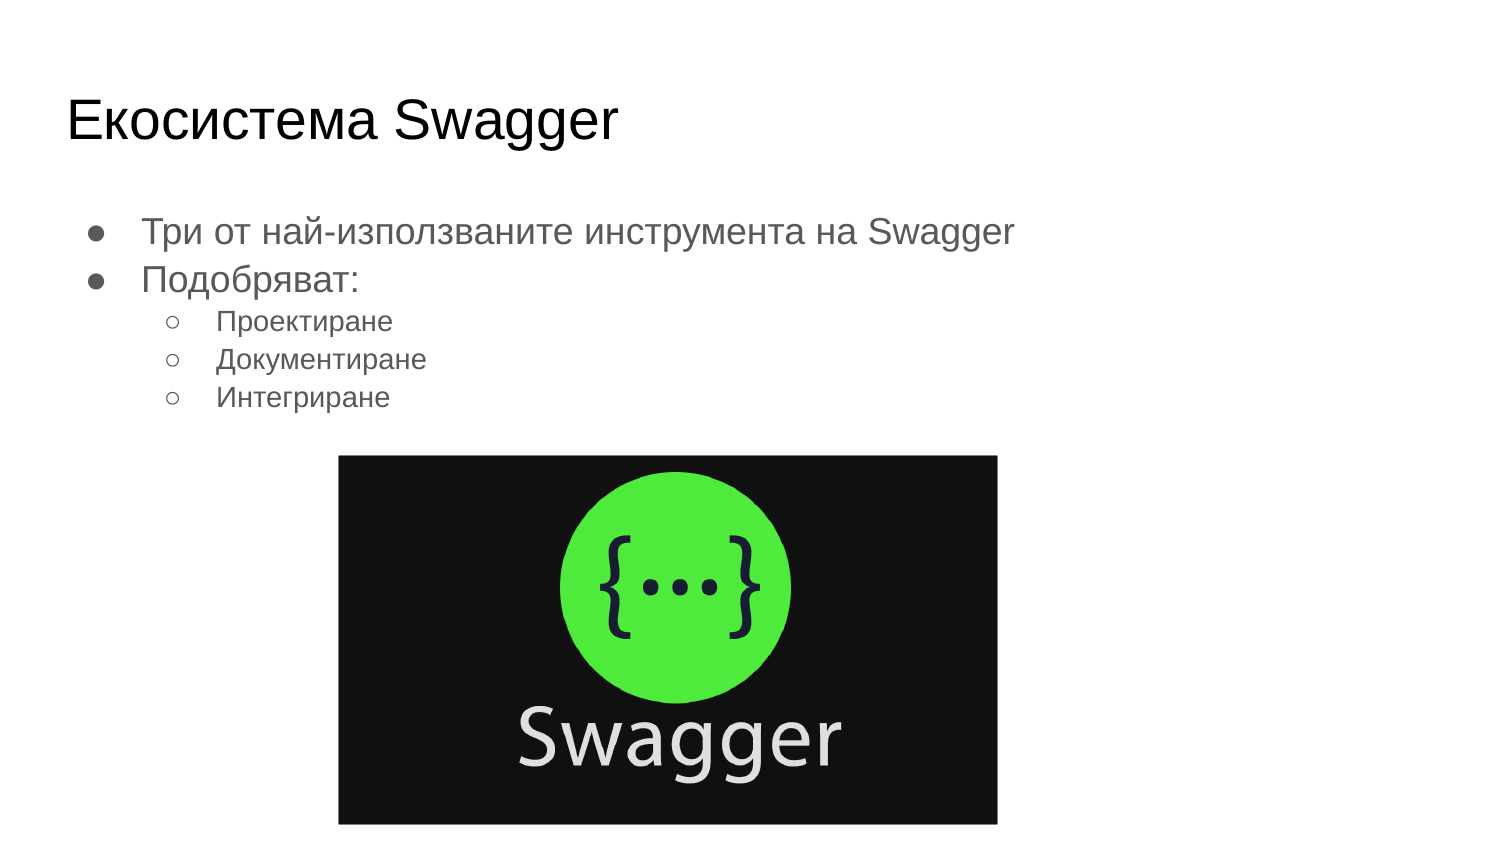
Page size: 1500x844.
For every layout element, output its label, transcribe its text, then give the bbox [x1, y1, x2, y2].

picture [334, 452, 1000, 827]
title Екосистема Swagger [51, 72, 1449, 167]
list Три от най-използваните инструмента на Swagger Подобряват: Проектиране Документиране Интегриране [51, 189, 1449, 750]
